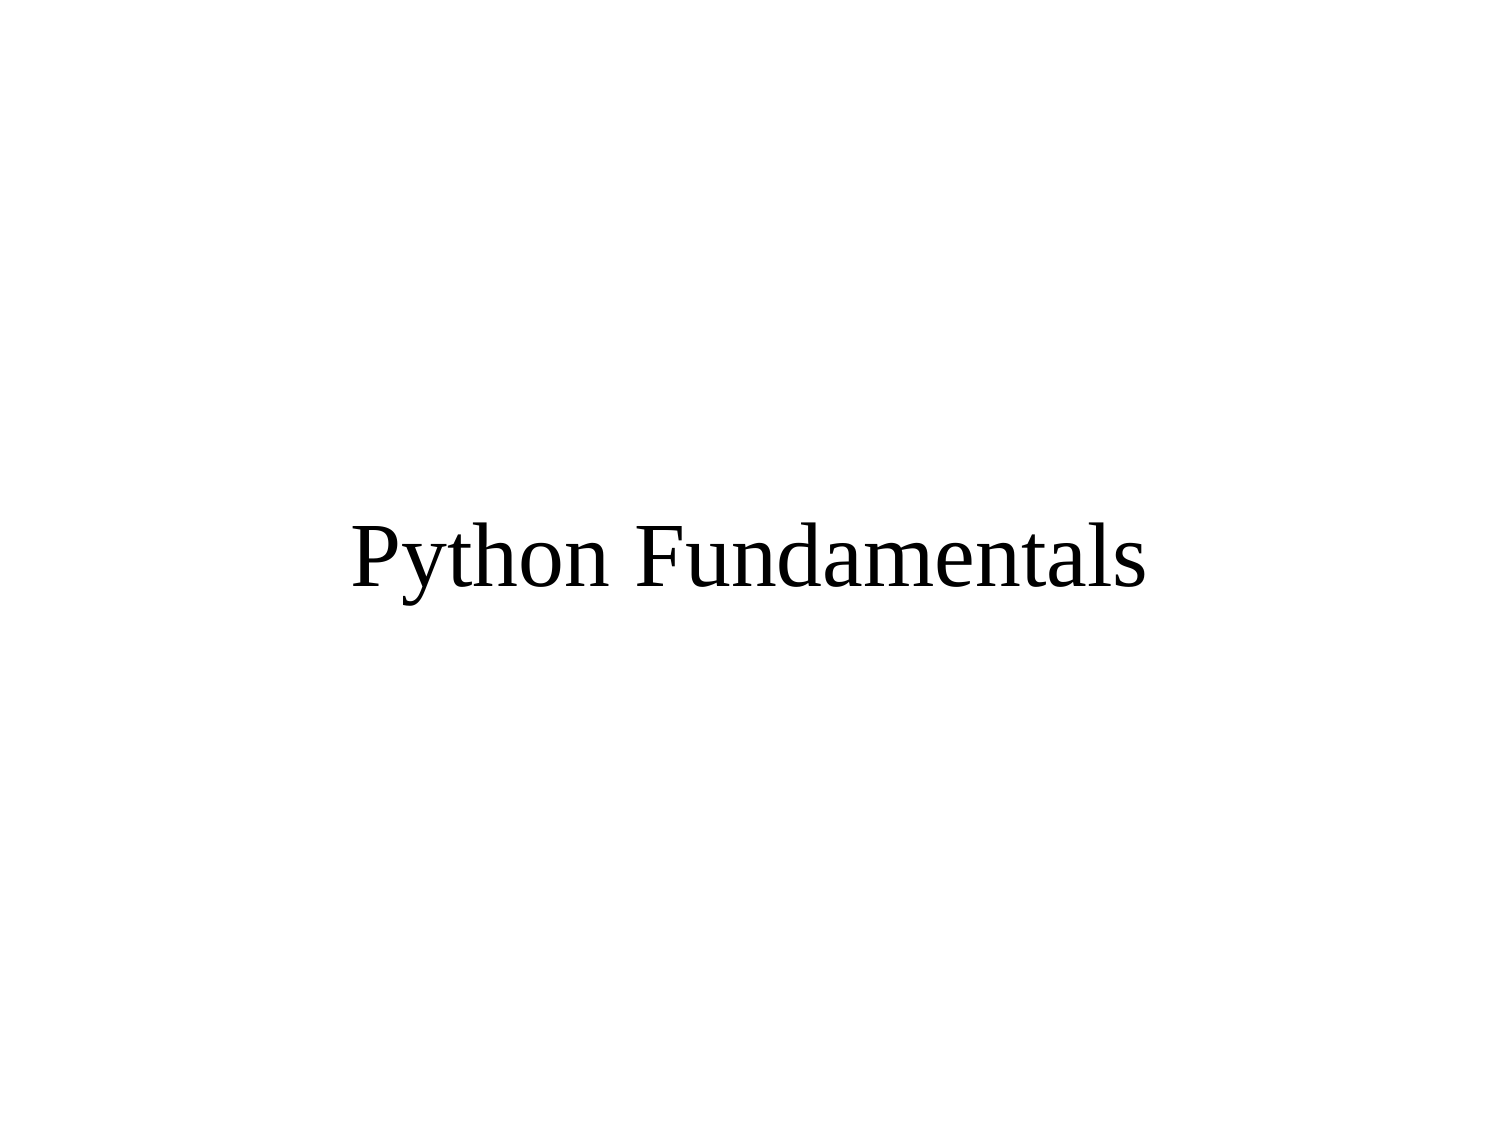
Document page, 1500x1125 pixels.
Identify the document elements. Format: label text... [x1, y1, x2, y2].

title Python Fundamentals [0, 50, 1500, 1050]
